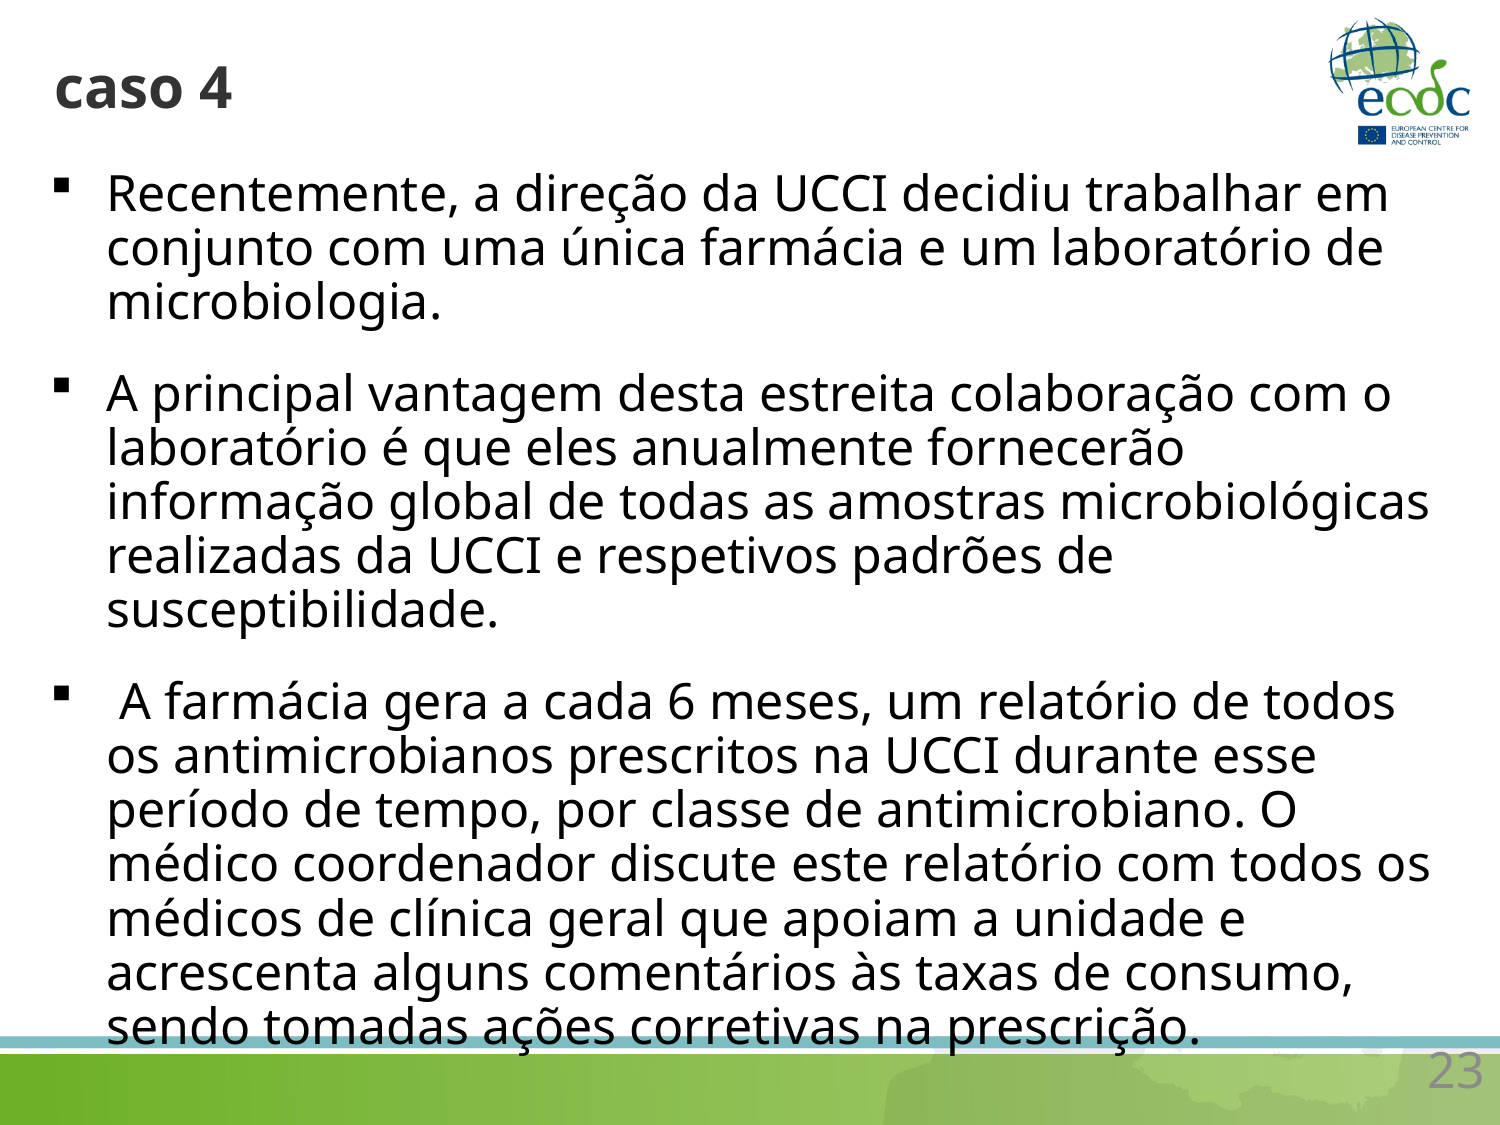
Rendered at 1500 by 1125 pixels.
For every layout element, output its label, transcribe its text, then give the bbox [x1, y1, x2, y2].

picture [0, 1036, 1500, 1125]
title caso 4 [54, 58, 1405, 152]
list Recentemente, a direção da UCCI decidiu trabalhar em conjunto com uma única farmácia e um laboratório de microbiologia. A principal vantagem desta estreita colaboração com o laboratório é que eles anualmente fornecerão informação global de todas as amostras microbiológicas realizadas da UCCI e respetivos padrões de susceptibilidade. A farmácia gera a cada 6 meses, um relatório de todos os antimicrobianos prescritos na UCCI durante esse período de tempo, por classe de antimicrobiano. O médico coordenador discute este relatório com todos os médicos de clínica geral que apoiam a unidade e acrescenta alguns comentários às taxas de consumo, sendo tomadas ações corretivas na prescrição. [49, 166, 1450, 1015]
slide_number 23 [1149, 1042, 1500, 1103]
picture [1328, 17, 1473, 148]
